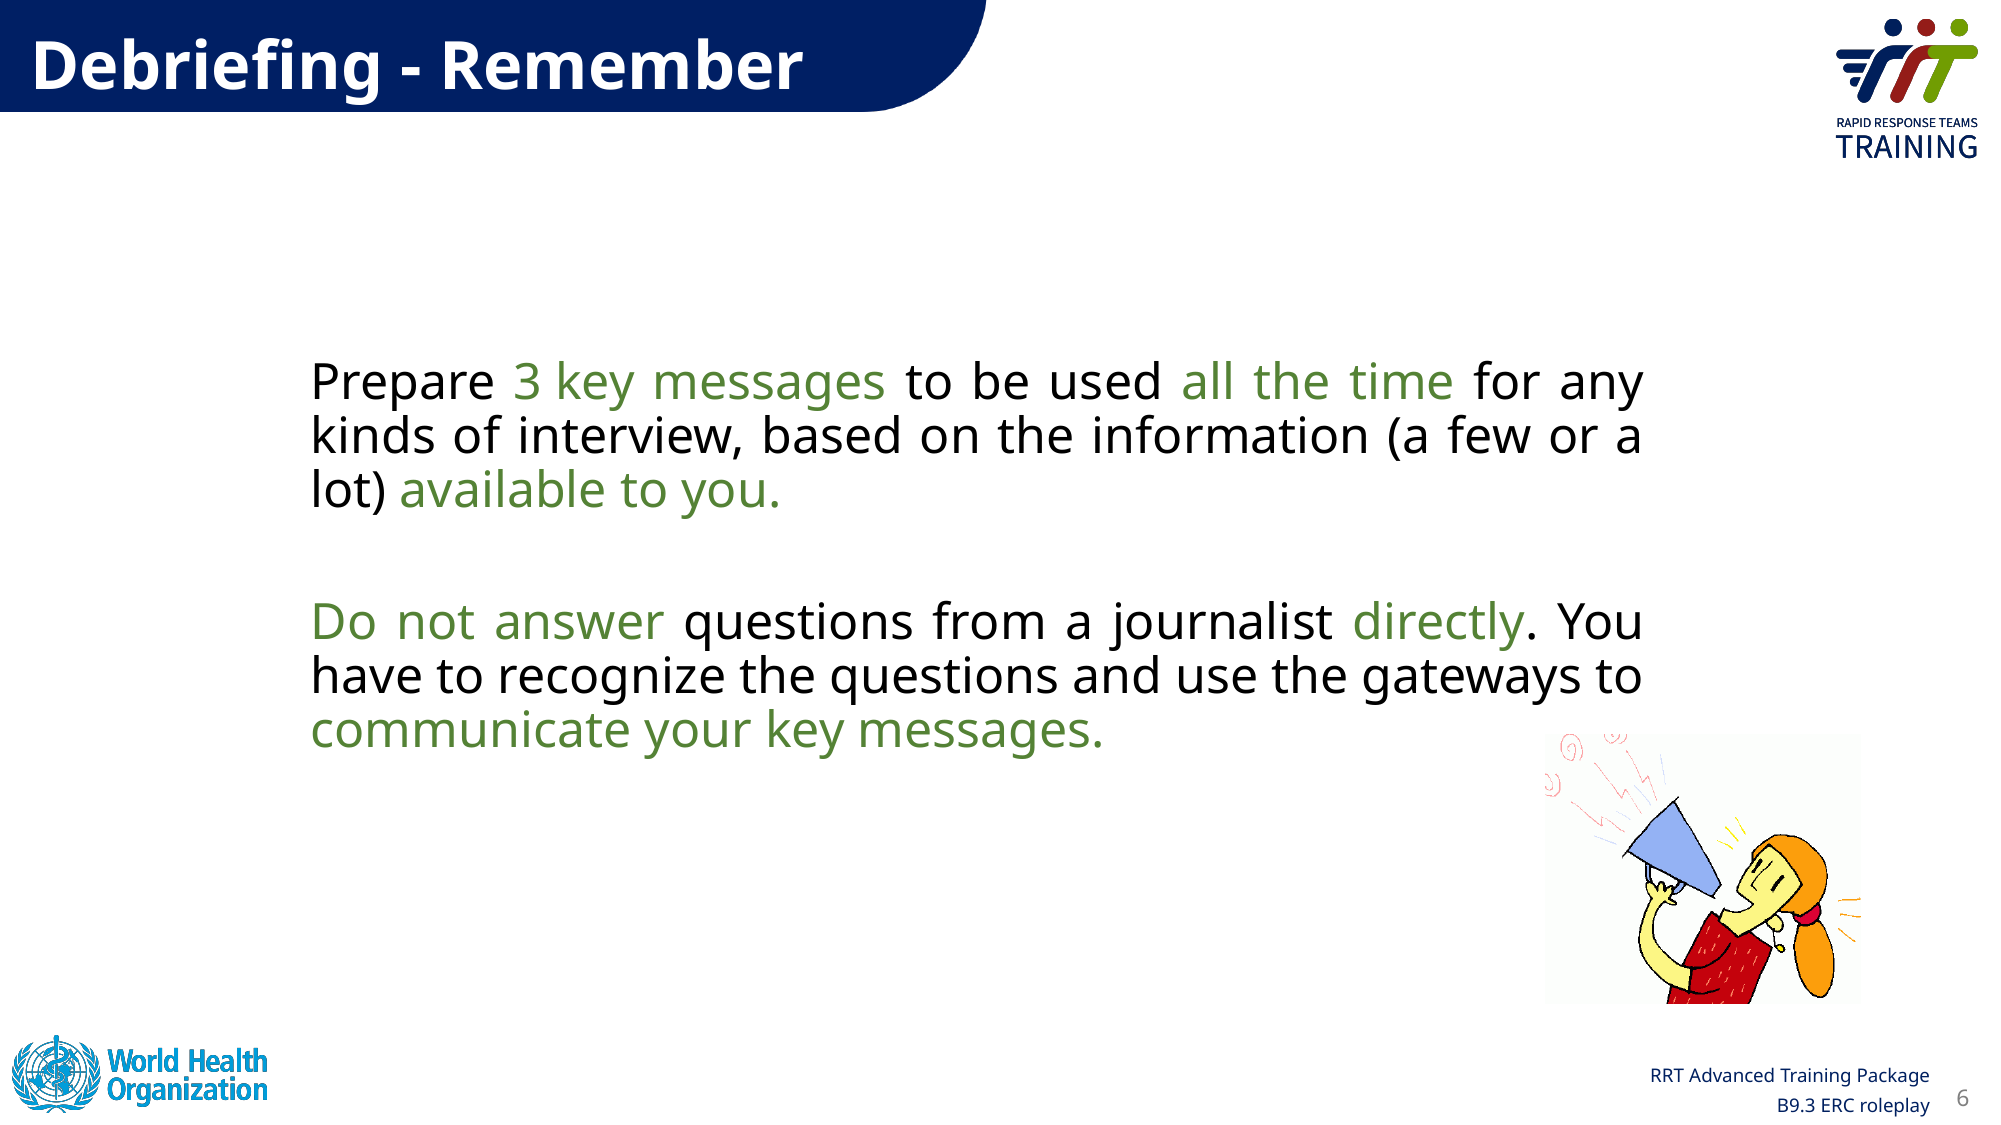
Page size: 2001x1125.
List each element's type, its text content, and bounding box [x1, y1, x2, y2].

text_box Debriefing - Remember [22, 15, 1490, 122]
picture [59, 1035, 267, 1113]
picture [71, 1053, 90, 1091]
picture [36, 1088, 78, 1105]
picture [50, 1108, 62, 1113]
picture [30, 1083, 37, 1091]
picture [0, 0, 987, 112]
picture [40, 1062, 47, 1070]
picture [24, 1054, 36, 1087]
picture [1835, 19, 1978, 167]
picture [1545, 734, 1861, 1005]
list Prepare 3 key messages to be used all the time for any kinds of interview, based on the information (a few or a lot) available to you. Do not answer questions from a journalist directly. You have to recognize the questions and use the gateways to communicate your key messages. [302, 347, 1653, 777]
picture [34, 1054, 43, 1078]
picture [22, 1062, 26, 1077]
picture [12, 1035, 54, 1068]
picture [12, 1083, 48, 1113]
picture [46, 1056, 54, 1062]
